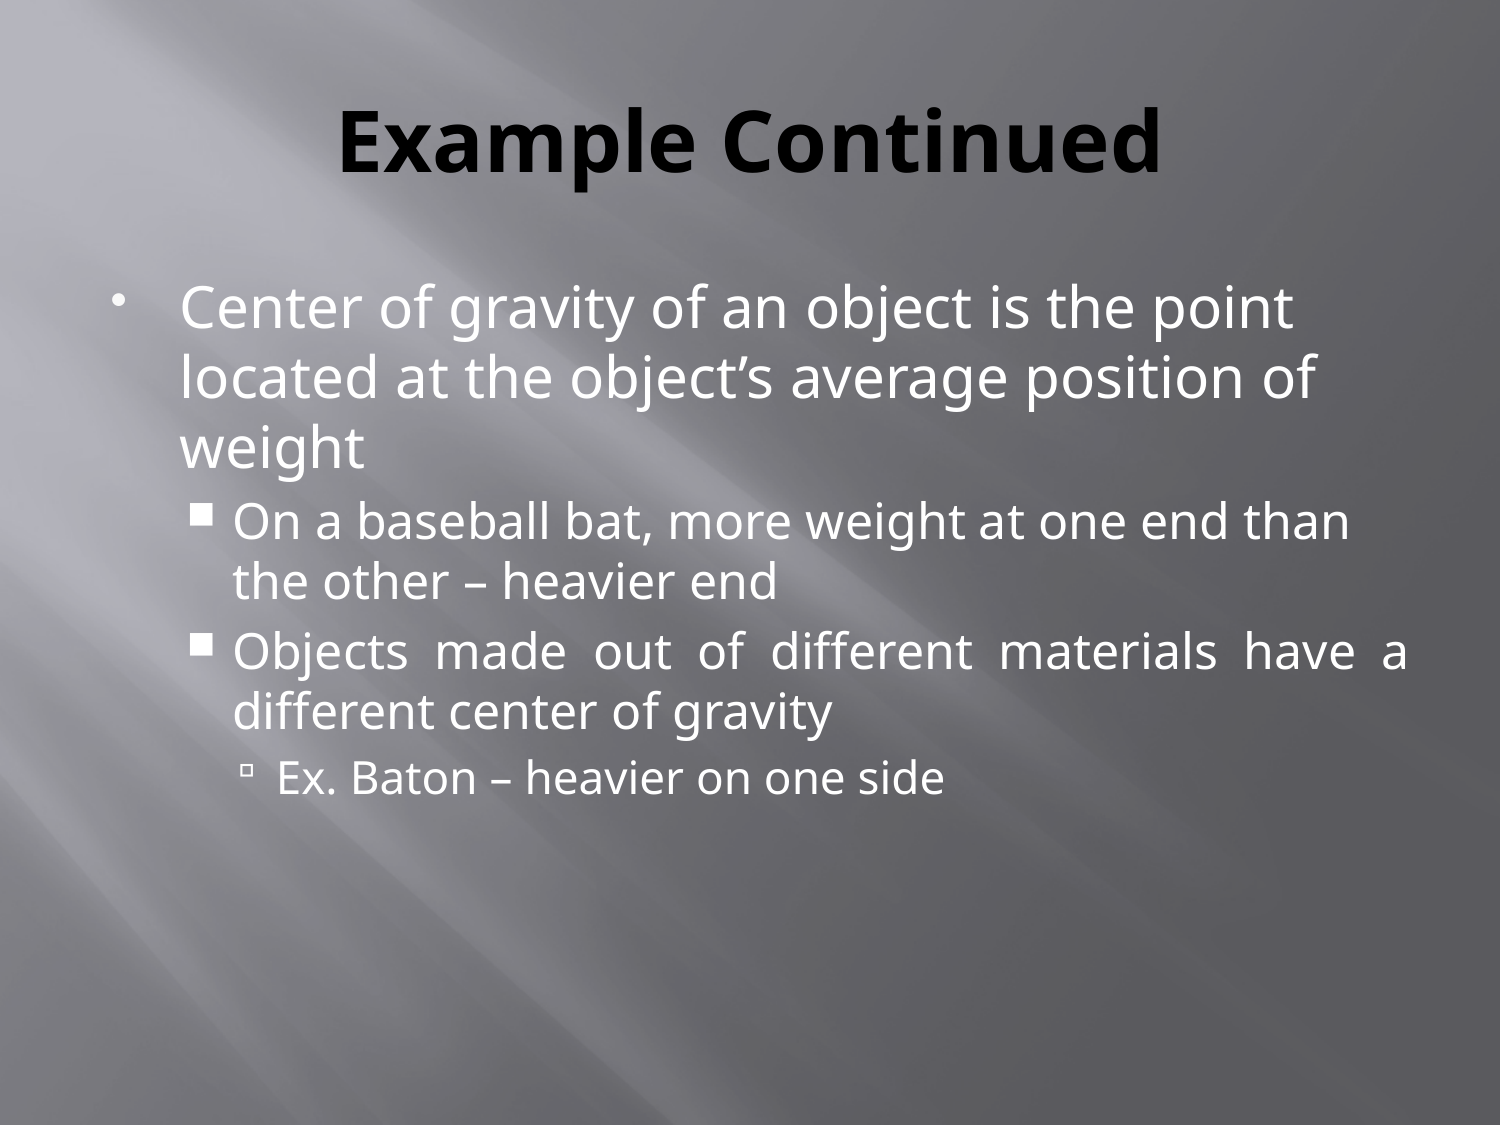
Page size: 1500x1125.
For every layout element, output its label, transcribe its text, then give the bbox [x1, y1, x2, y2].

list Center of gravity of an object is the point located at the object’s average position of weight On a baseball bat, more weight at one end than the other – heavier end Objects made out of different materials have a different center of gravity Ex. Baton – heavier on one side [75, 262, 1425, 1035]
title Example Continued [75, 45, 1425, 233]
